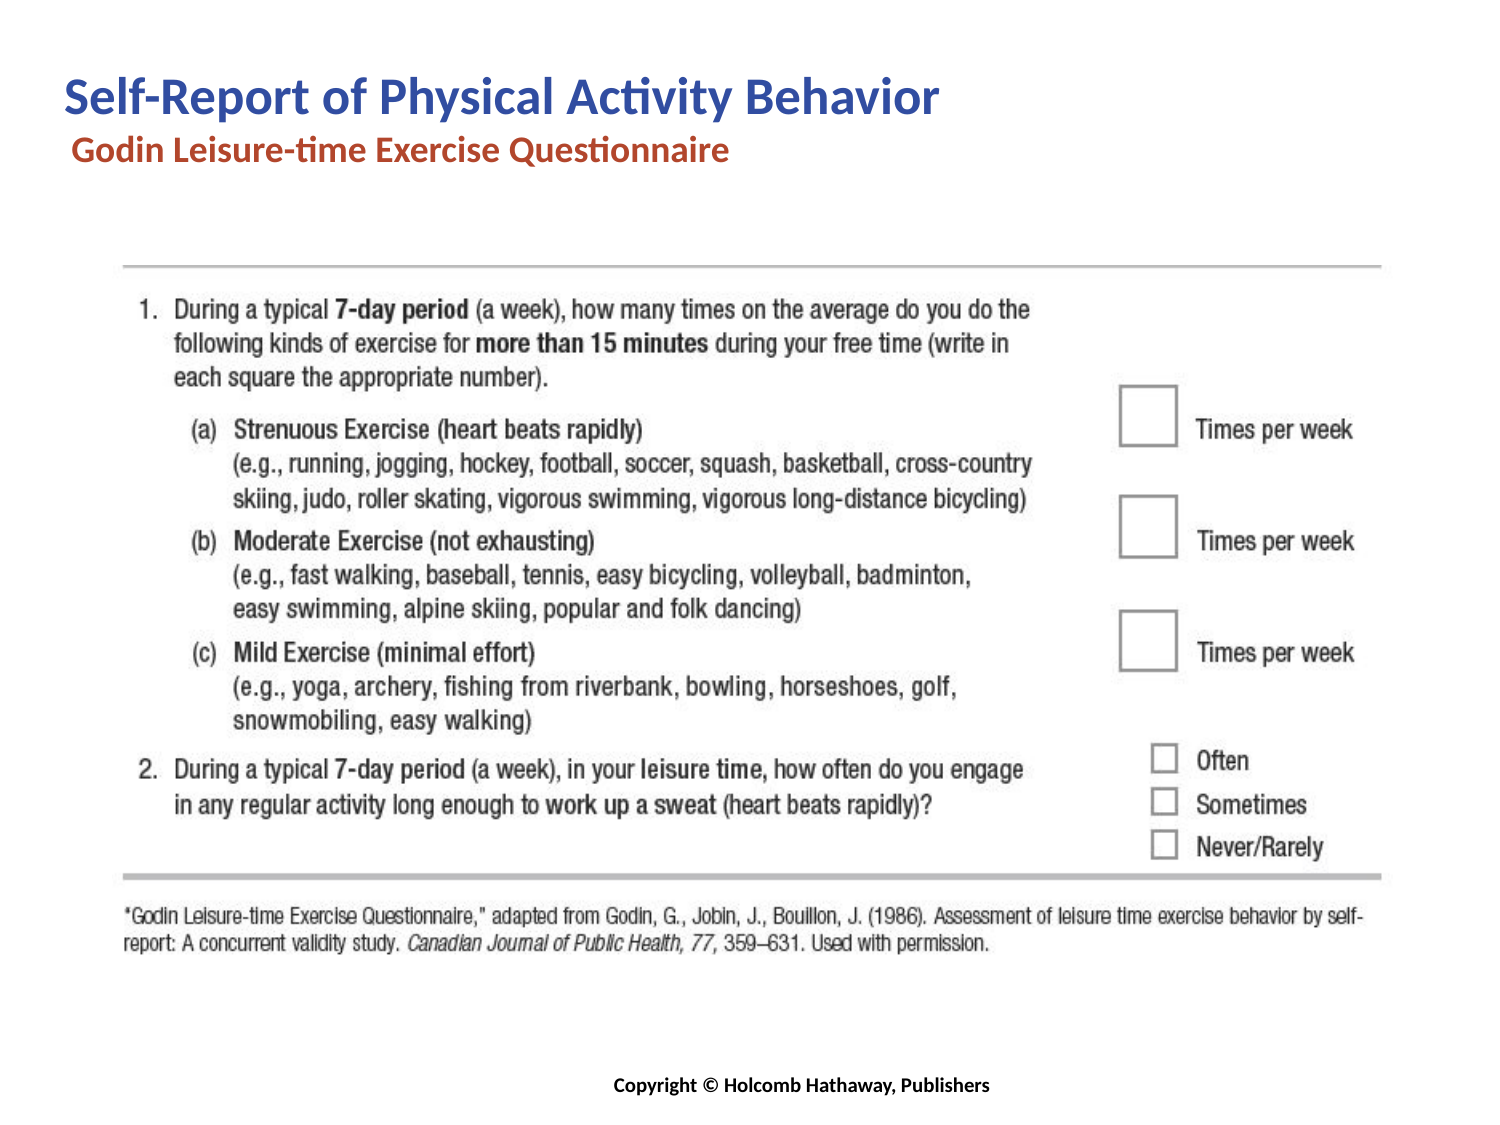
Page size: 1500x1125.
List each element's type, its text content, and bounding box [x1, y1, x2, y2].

picture [111, 265, 1433, 976]
footer Copyright © Holcomb Hathaway, Publishers [545, 1059, 1064, 1105]
title Self-Report of Physical Activity Behavior Godin Leisure-time Exercise Questionnaire [49, 53, 1464, 178]
